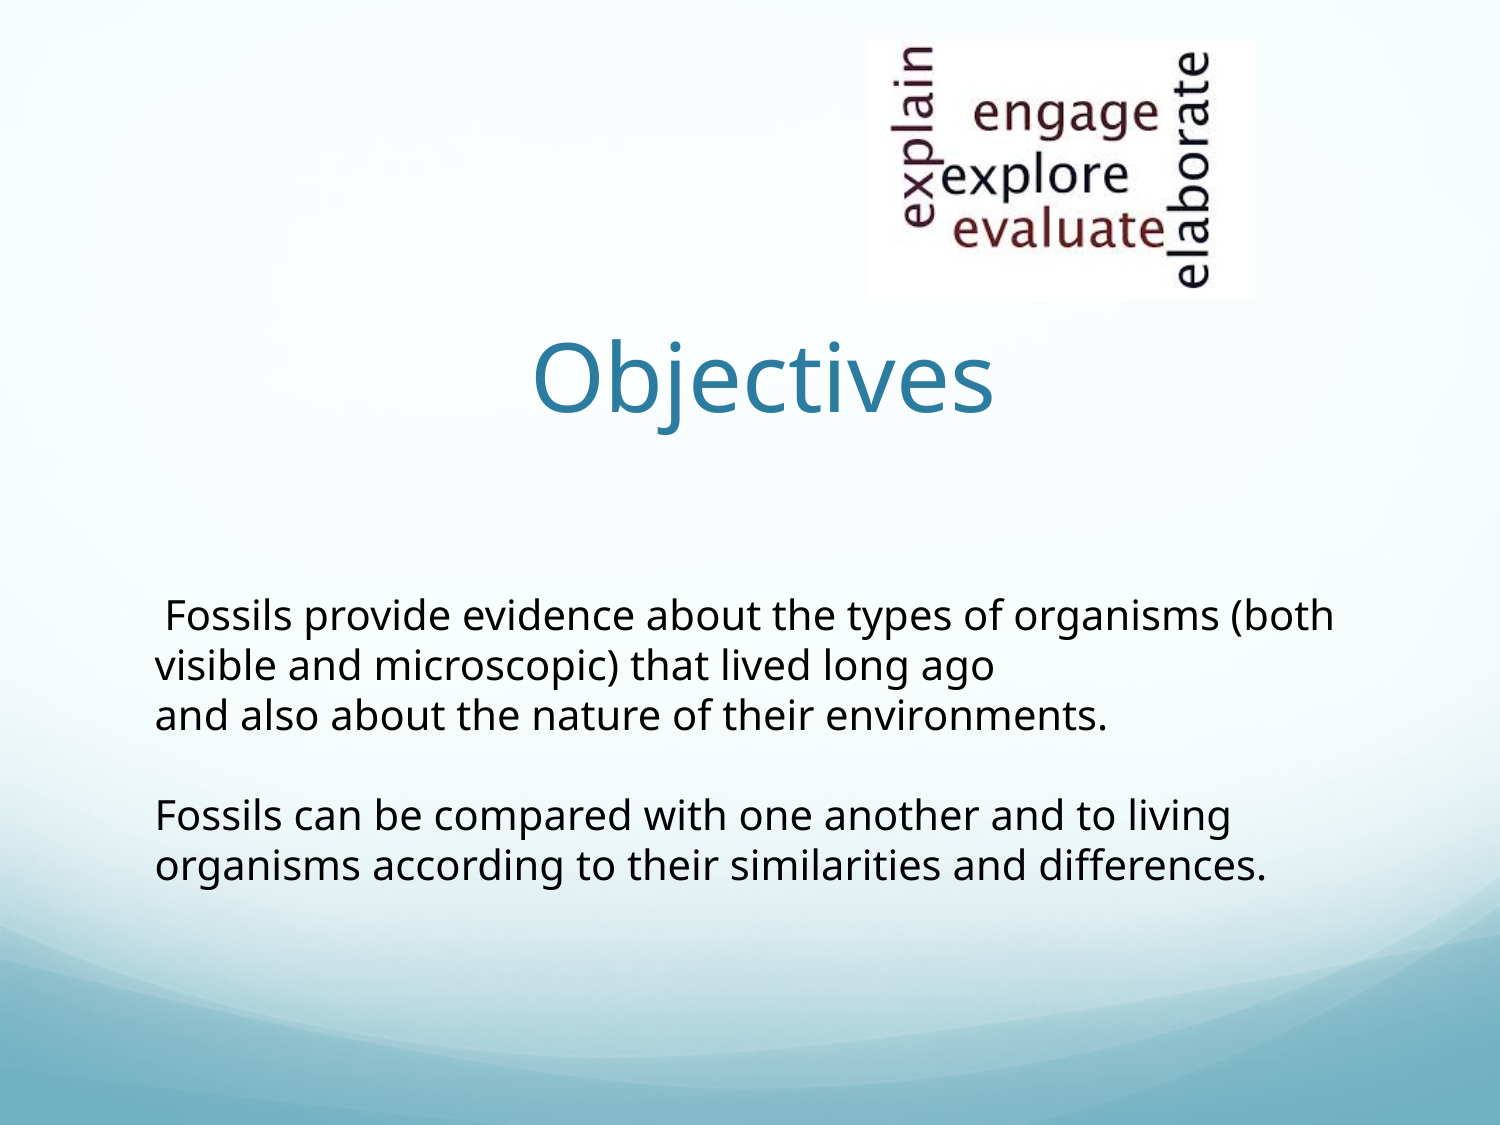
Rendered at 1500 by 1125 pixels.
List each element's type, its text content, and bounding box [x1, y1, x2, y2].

text_box Fossils provide evidence about the types of organisms (both visible and microscopic) that lived long ago and also about the nature of their environments. Fossils can be compared with one another and to living organisms according to their similarities and differences. [139, 581, 1415, 897]
title Objectives [88, 251, 1439, 439]
picture [868, 41, 1255, 299]
